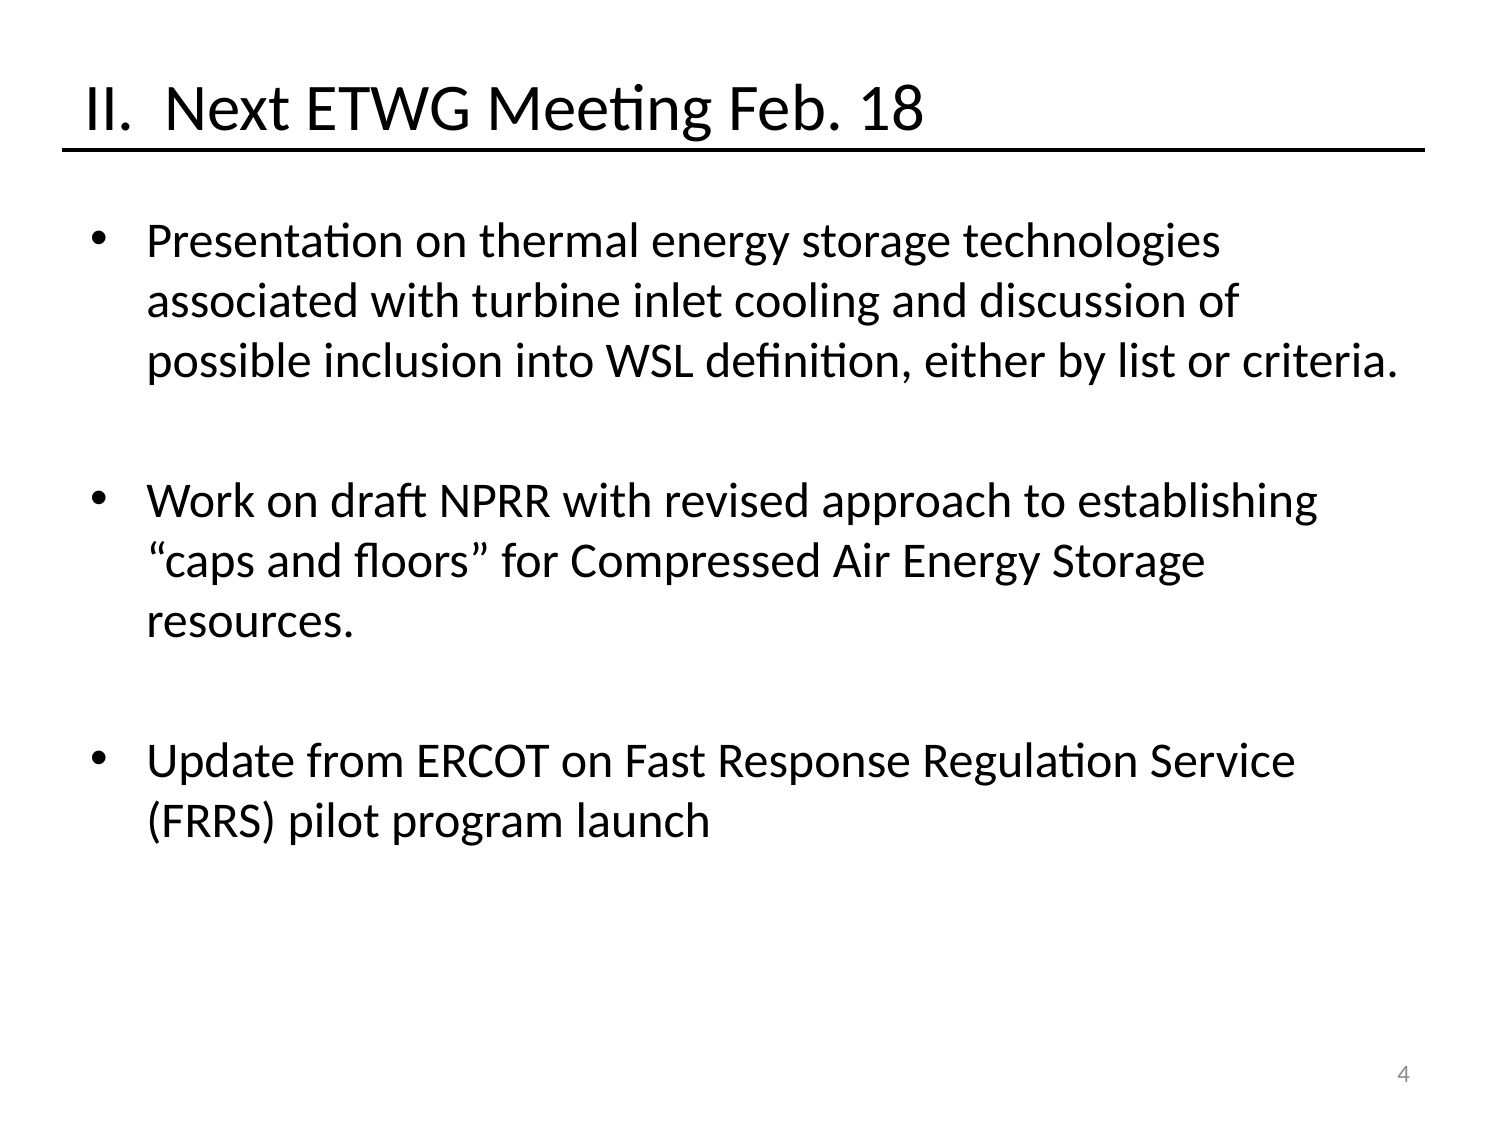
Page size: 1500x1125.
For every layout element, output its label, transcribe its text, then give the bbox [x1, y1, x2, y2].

slide_number 4 [1074, 1042, 1425, 1103]
list Presentation on thermal energy storage technologies associated with turbine inlet cooling and discussion of possible inclusion into WSL definition, either by list or criteria. Work on draft NPRR with revised approach to establishing “caps and floors” for Compressed Air Energy Storage resources. Update from ERCOT on Fast Response Regulation Service (FRRS) pilot program launch [75, 200, 1425, 1125]
title II. Next ETWG Meeting Feb. 18 [69, 45, 1432, 163]
